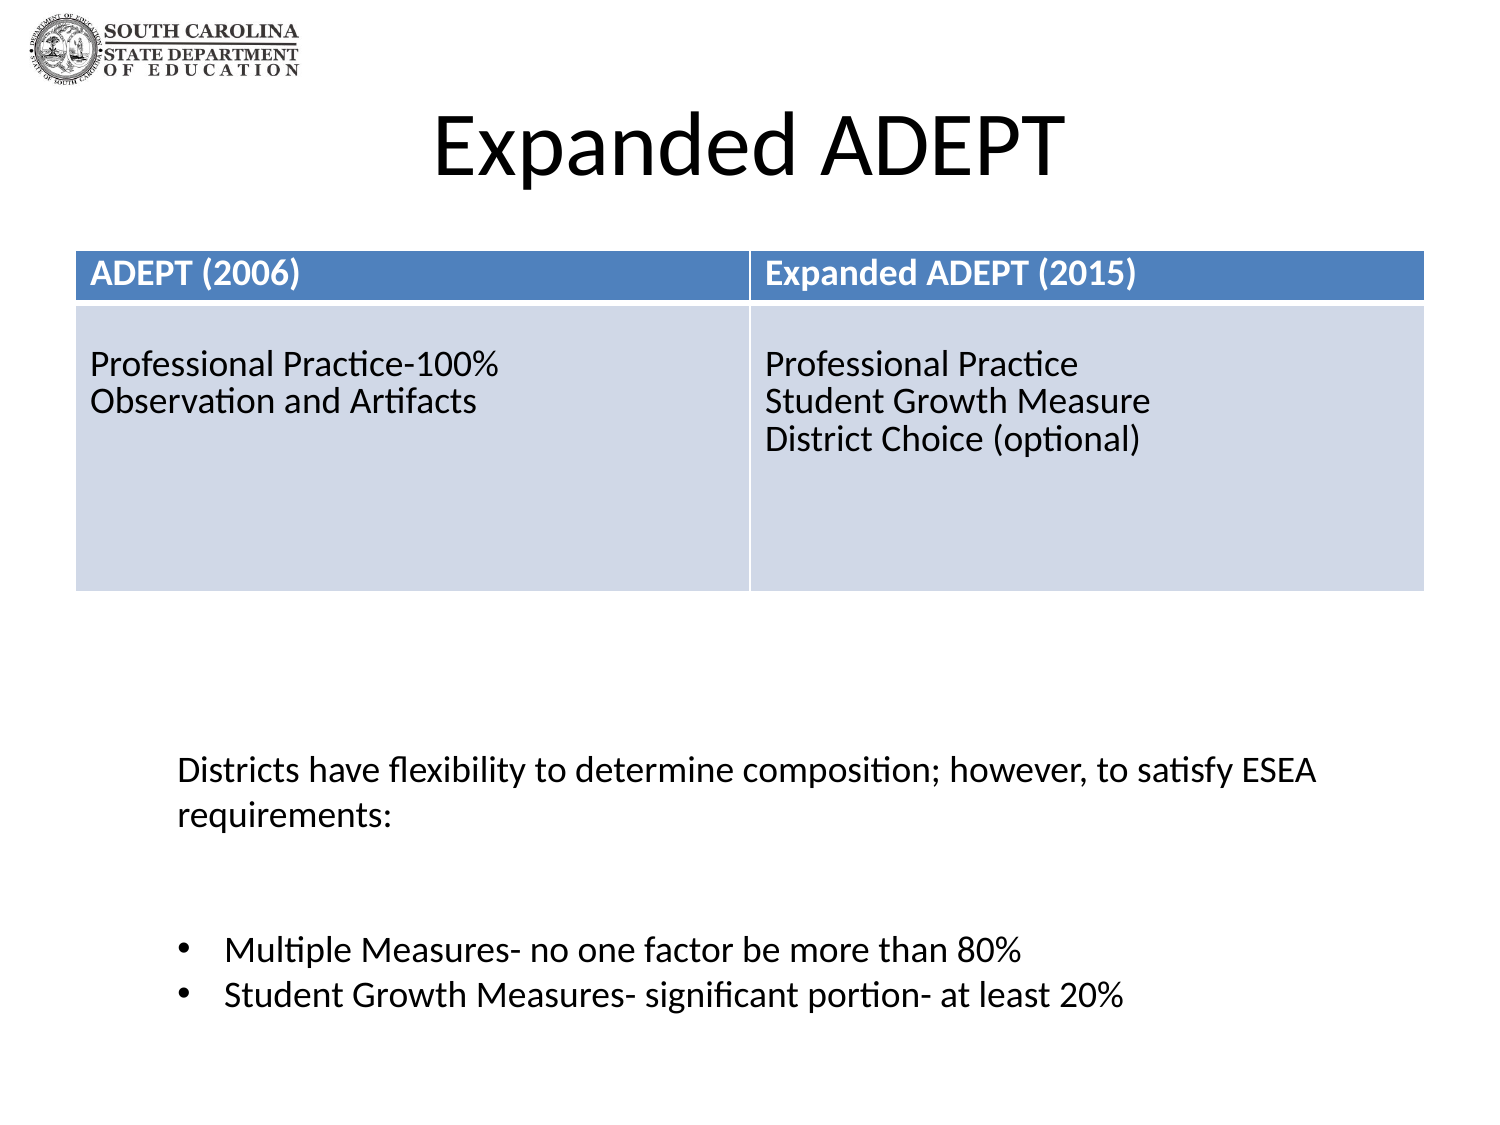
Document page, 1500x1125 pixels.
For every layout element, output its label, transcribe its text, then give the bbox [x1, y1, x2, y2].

picture [24, 12, 313, 90]
table_cell Professional Practice Student Growth Measure District Choice (optional) [751, 306, 1424, 591]
text_box Districts have flexibility to determine composition; however, to satisfy ESEA requirements: Multiple Measures- no one factor be more than 80% Student Growth Measures- significant portion- at least 20% [162, 737, 1338, 1023]
table_header ADEPT (2006) [76, 251, 749, 300]
table_header Expanded ADEPT (2015) [751, 251, 1424, 300]
table_cell Professional Practice-100% Observation and Artifacts [76, 306, 749, 591]
title Expanded ADEPT [75, 45, 1425, 233]
